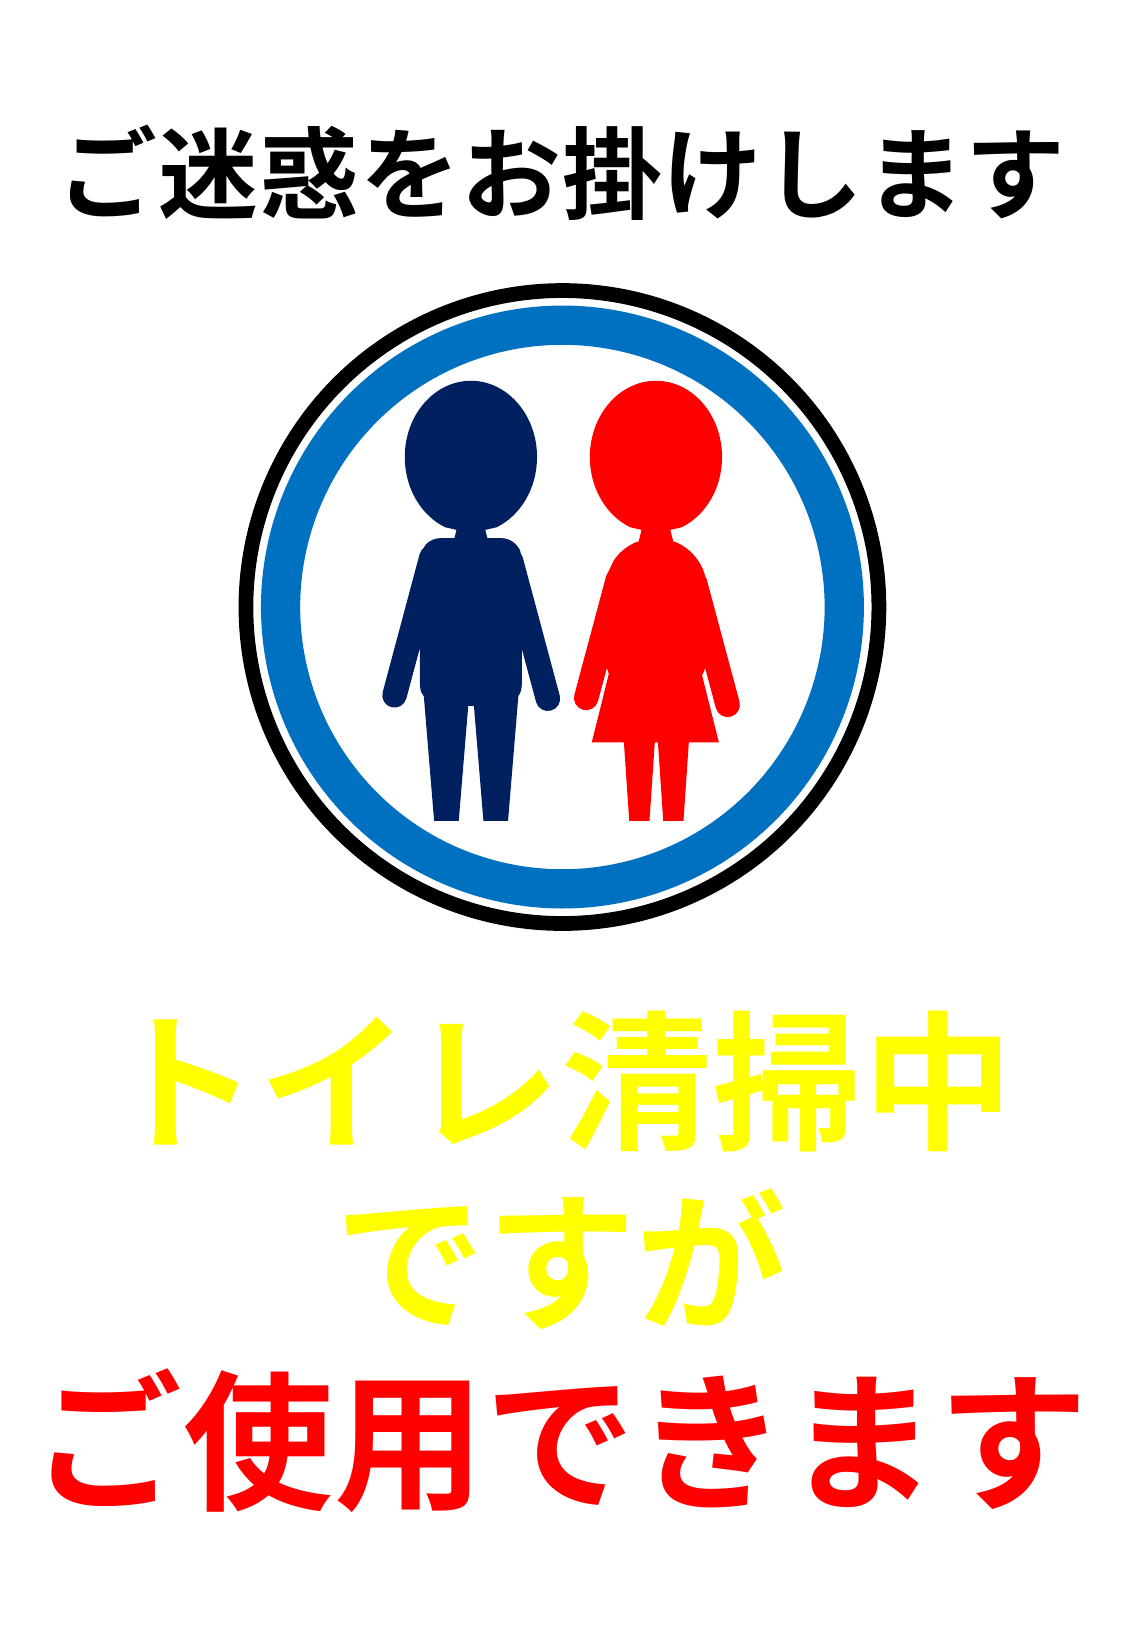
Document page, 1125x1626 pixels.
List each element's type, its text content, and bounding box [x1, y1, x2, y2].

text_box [238, 282, 887, 932]
text_box ご迷惑をお掛けします [0, 103, 1125, 239]
text_box トイレ清掃中 ですが ご使用できます [0, 981, 1123, 1537]
